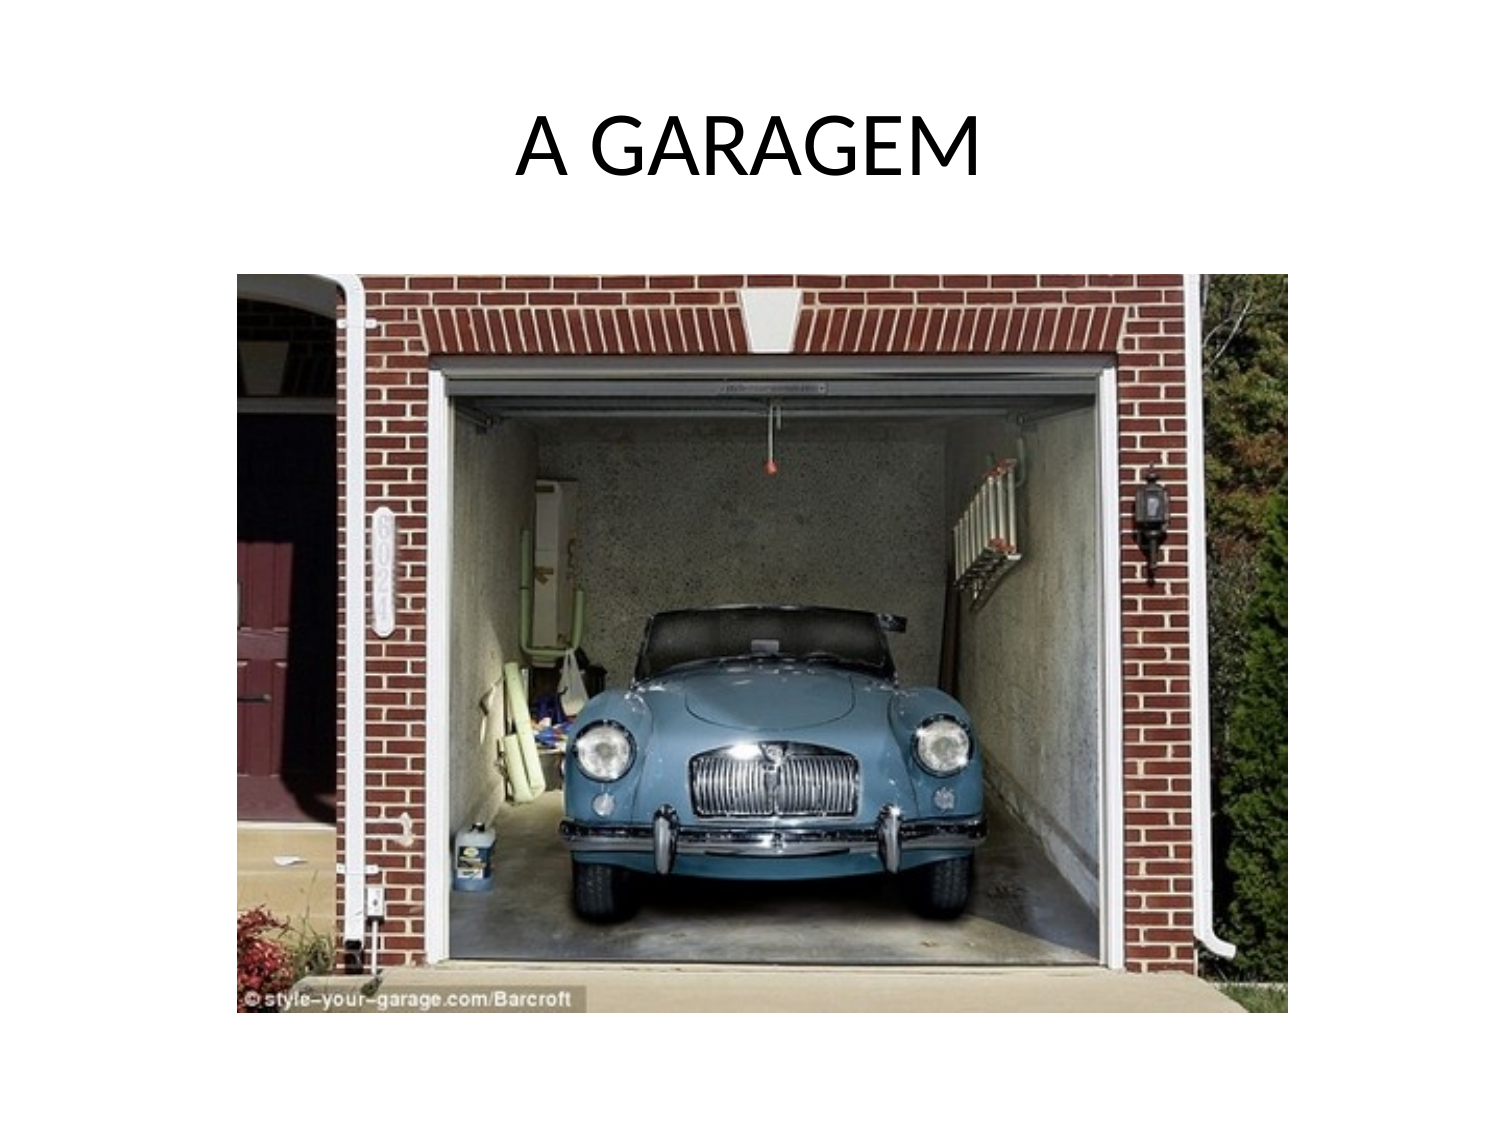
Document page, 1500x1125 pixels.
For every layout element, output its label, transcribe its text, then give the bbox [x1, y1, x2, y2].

title A GARAGEM [75, 45, 1425, 233]
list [237, 274, 1288, 1013]
